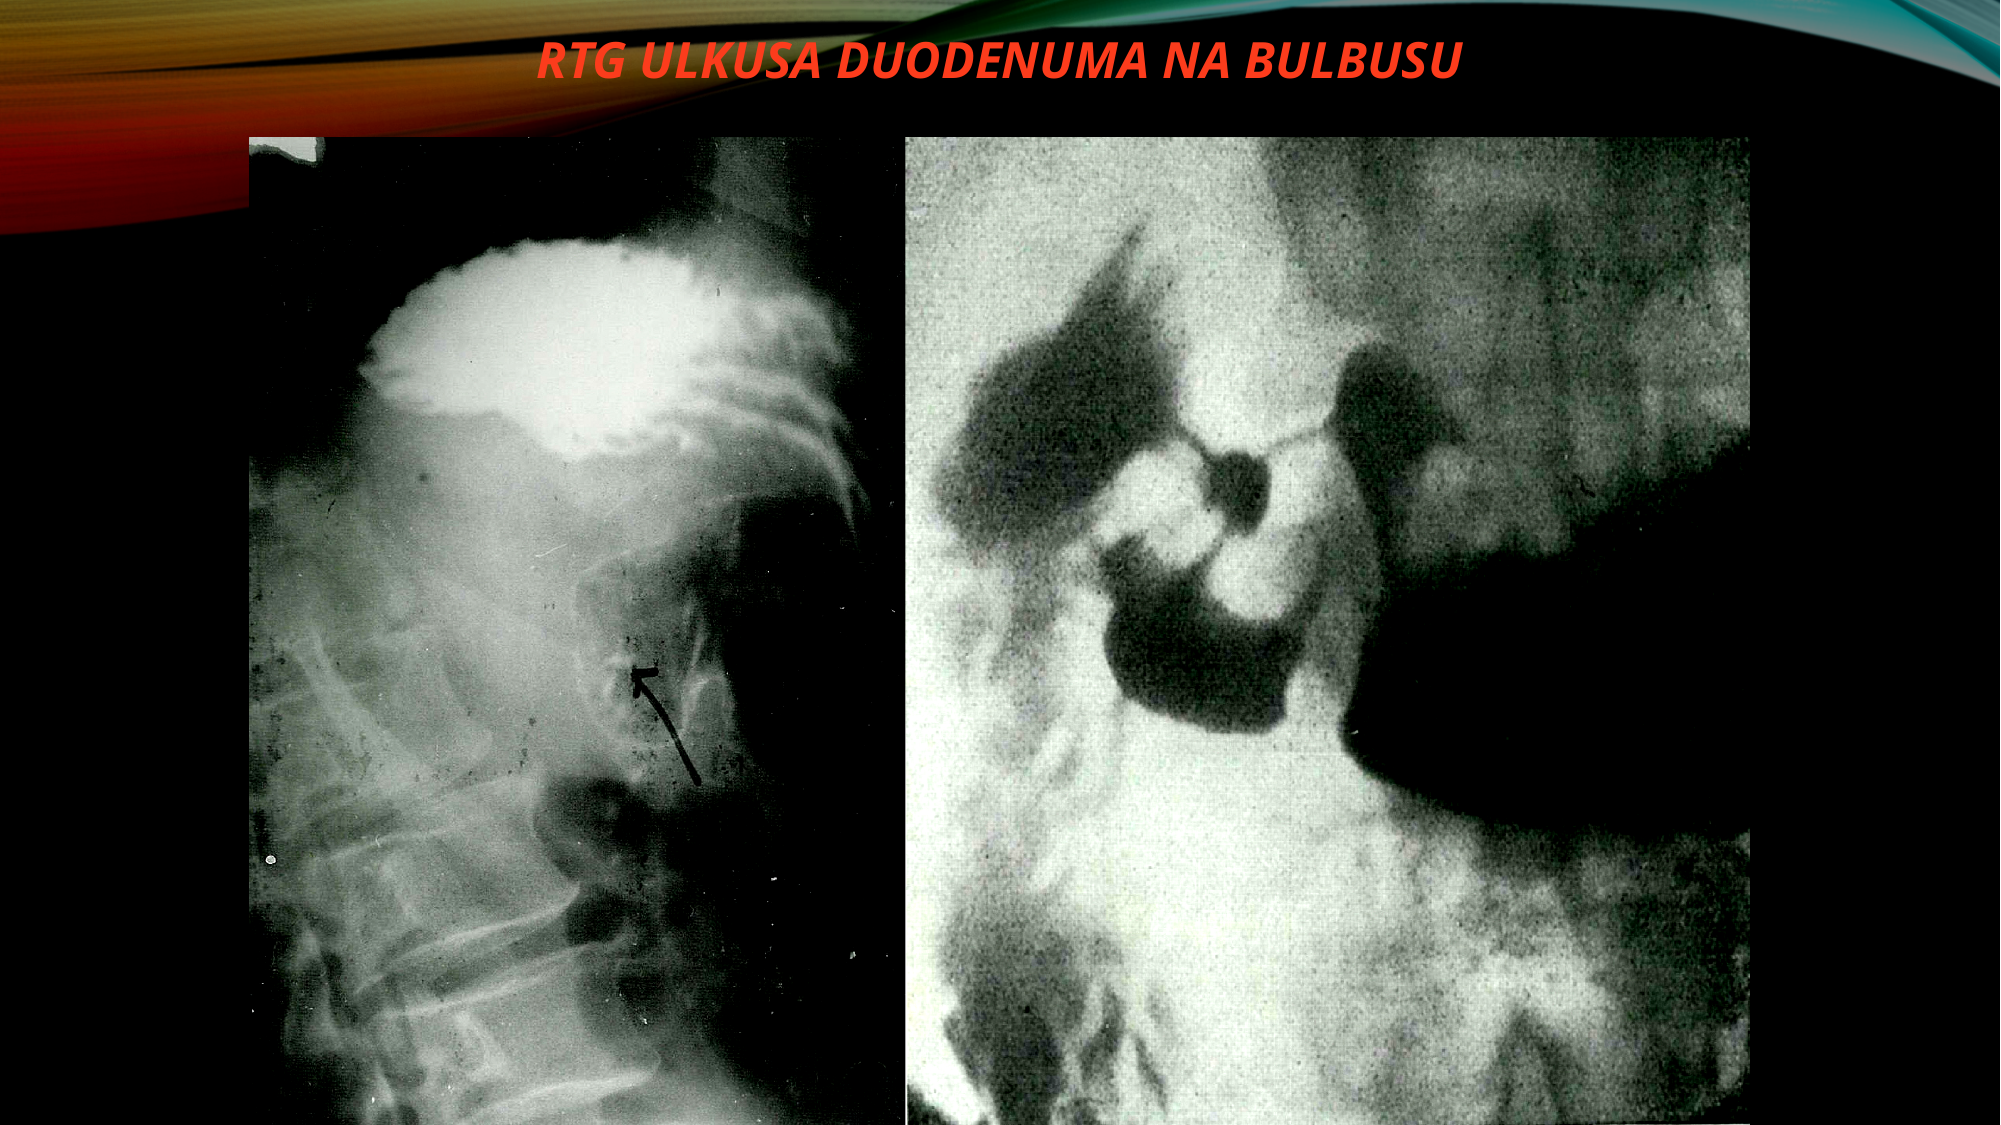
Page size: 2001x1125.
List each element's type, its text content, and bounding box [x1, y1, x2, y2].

picture [0, 0, 2000, 1125]
title RTG ULKUSA DUODENUMA NA BULBUSU [249, 0, 1750, 126]
